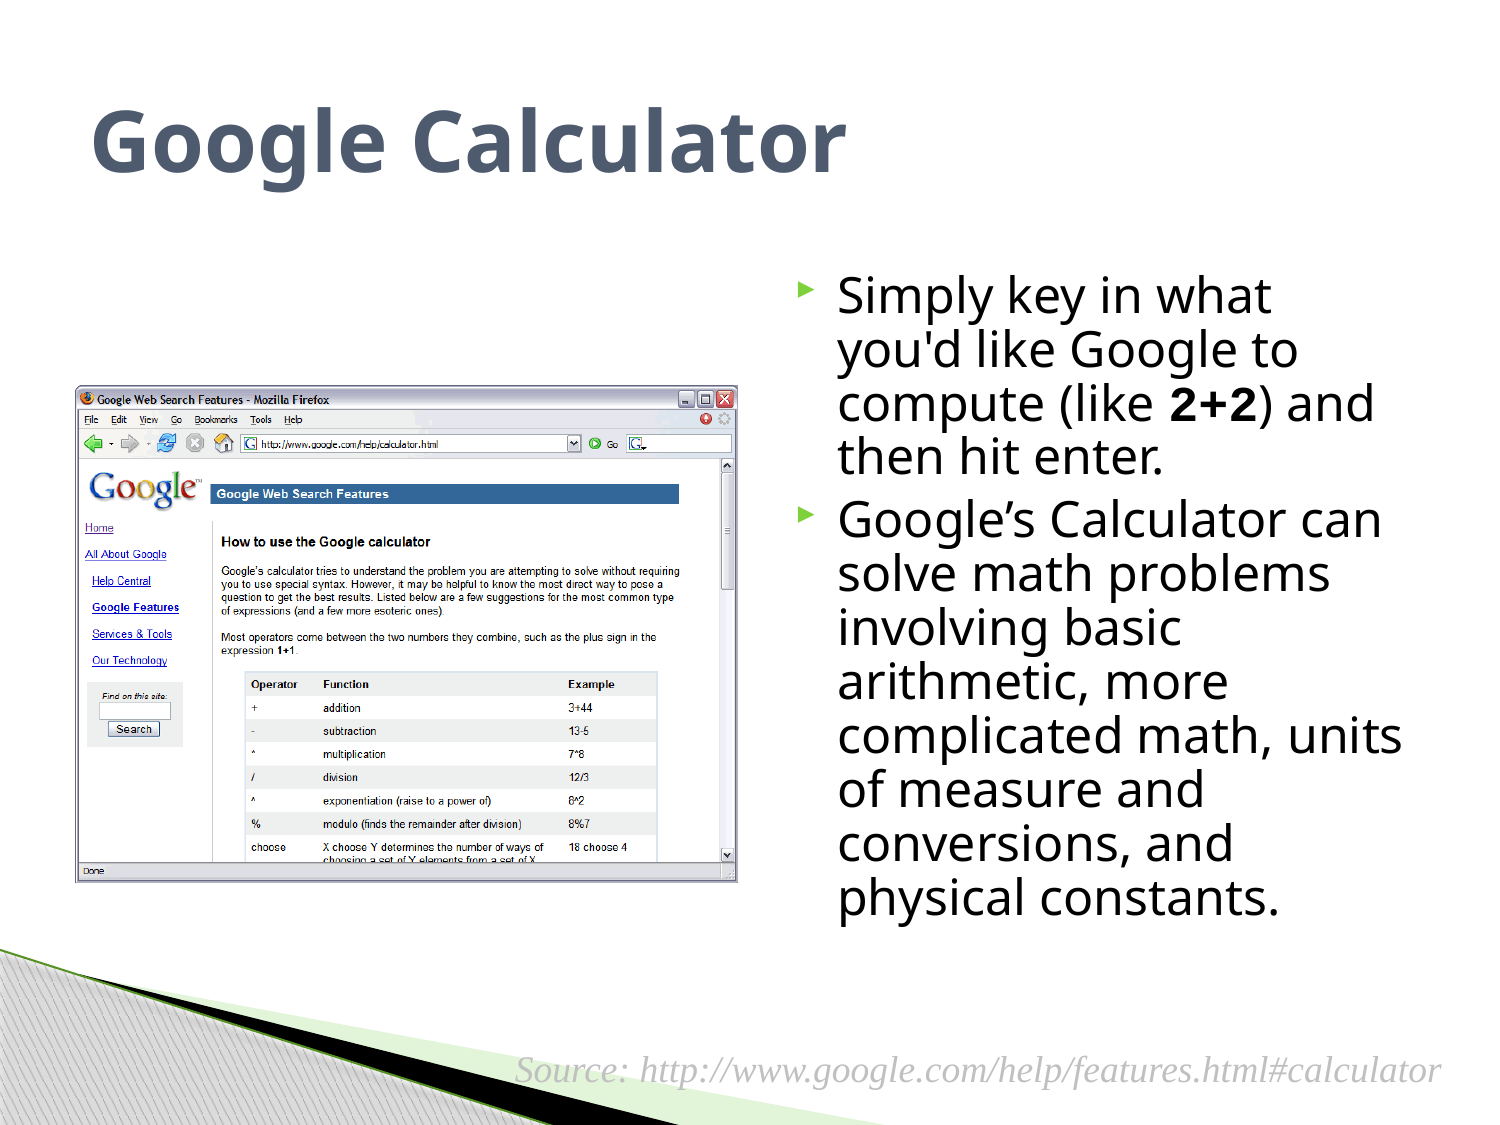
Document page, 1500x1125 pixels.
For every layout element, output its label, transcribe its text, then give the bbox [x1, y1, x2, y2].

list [74, 384, 738, 883]
text_box Source: http://www.google.com/help/features.html#calculator [499, 1037, 1488, 1098]
list Simply key in what you'd like Google to compute (like 2+2) and then hit enter. Google’s Calculator can solve math problems involving basic arithmetic, more complicated math, units of measure and conversions, and physical constants. [762, 262, 1425, 1005]
title Google Calculator [75, 45, 1425, 233]
